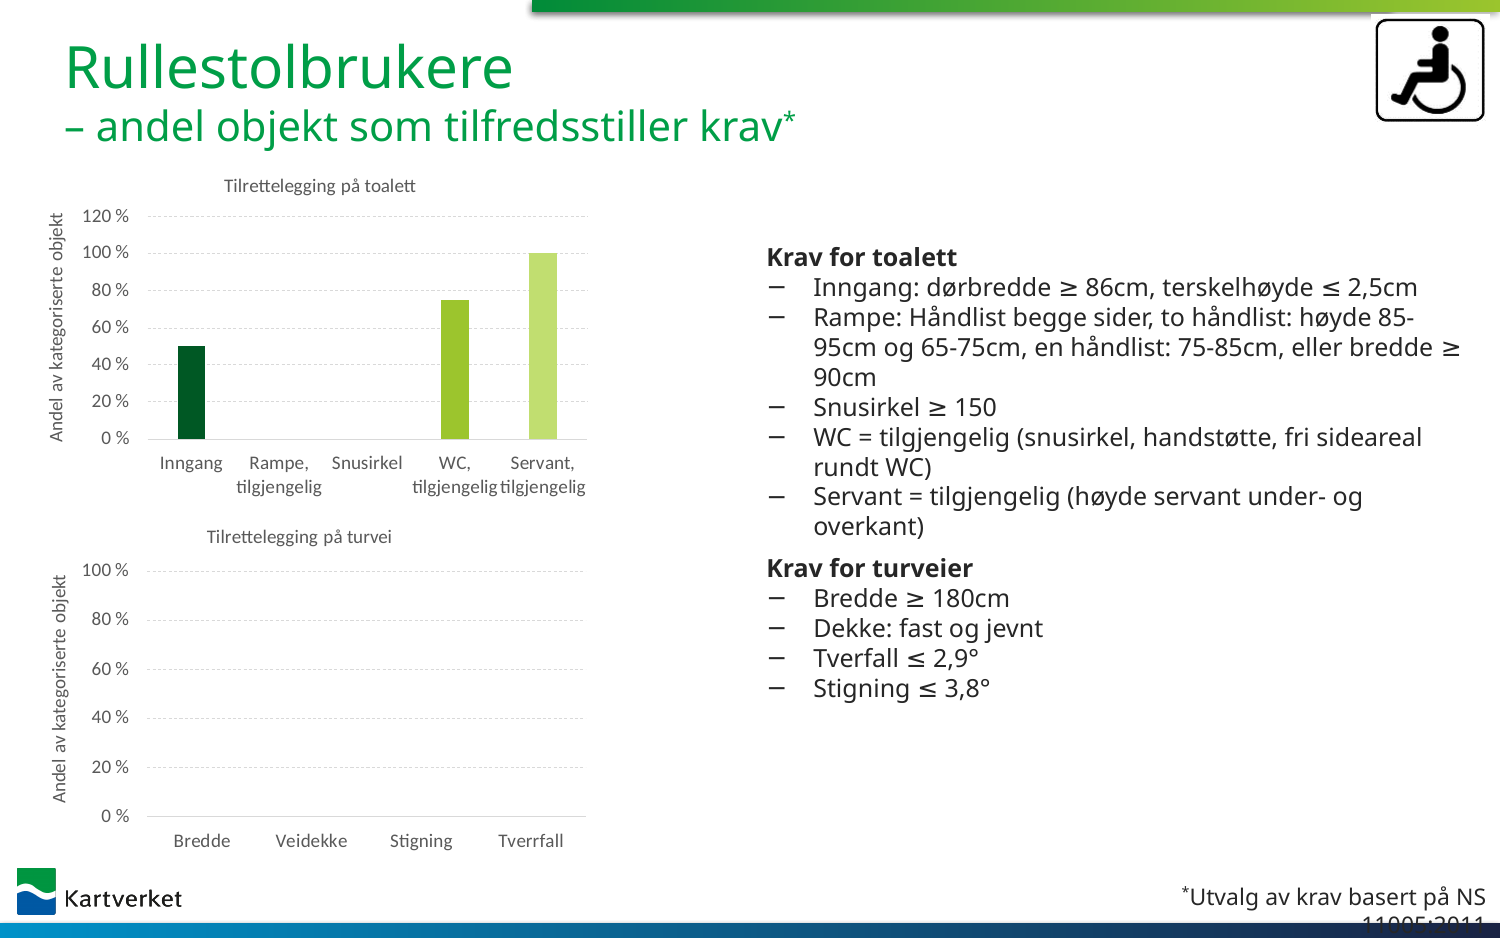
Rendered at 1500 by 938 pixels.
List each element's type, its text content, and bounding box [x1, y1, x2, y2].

text_box *Utvalg av krav basert på NS 11005:2011 [1068, 873, 1500, 938]
text_box Krav for turveier Bredde ≥ 180cm Dekke: fast og jevnt Tverfall ≤ 2,9° Stigning ≤ 3,8° [751, 545, 1483, 710]
picture [41, 520, 597, 859]
picture [41, 166, 598, 505]
text_box Krav for toalett Inngang: dørbredde ≥ 86cm, terskelhøyde ≤ 2,5cm Rampe: Håndlist begge sider, to håndlist: høyde 85-95cm og 65-75cm, en håndlist: 75-85cm, eller bredde ≥ 90cm Snusirkel ≥ 150 WC = tilgjengelig (snusirkel, handstøtte, fri sideareal rundt WC) Servant = tilgjengelig (høyde servant under- og overkant) [751, 234, 1483, 545]
picture [1371, 13, 1491, 127]
text_box Rullestolbrukere – andel objekt som tilfredsstiller krav* [49, 14, 1431, 158]
